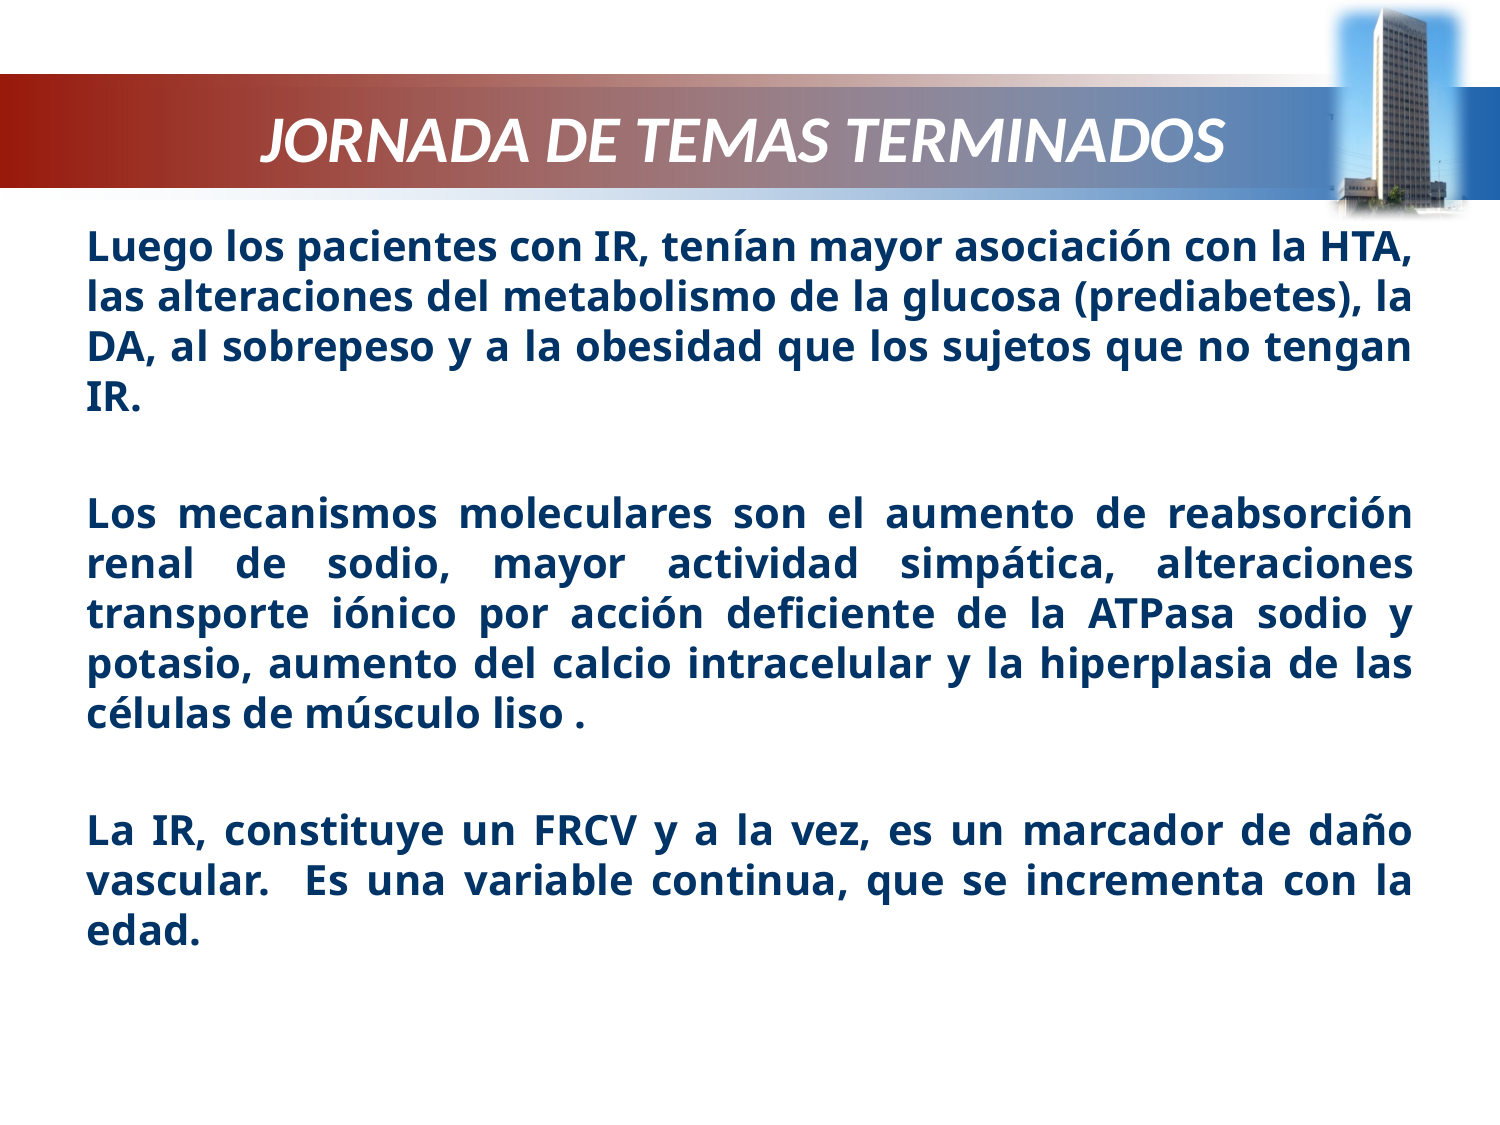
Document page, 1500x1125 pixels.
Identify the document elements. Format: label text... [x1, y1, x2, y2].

list Luego los pacientes con IR, tenían mayor asociación con la HTA, las alteraciones del metabolismo de la glucosa (prediabetes), la DA, al sobrepeso y a la obesidad que los sujetos que no tengan IR. Los mecanismos moleculares son el aumento de reabsorción renal de sodio, mayor actividad simpática, alteraciones transporte iónico por acción deficiente de la ATPasa sodio y potasio, aumento del calcio intracelular y la hiperplasia de las células de músculo liso . La IR, constituye un FRCV y a la vez, es un marcador de daño vascular. Es una variable continua, que se incrementa con la edad. [52, 212, 1430, 1102]
picture [1342, 22, 1458, 200]
title JORNADA DE TEMAS TERMINADOS [137, 89, 1351, 183]
